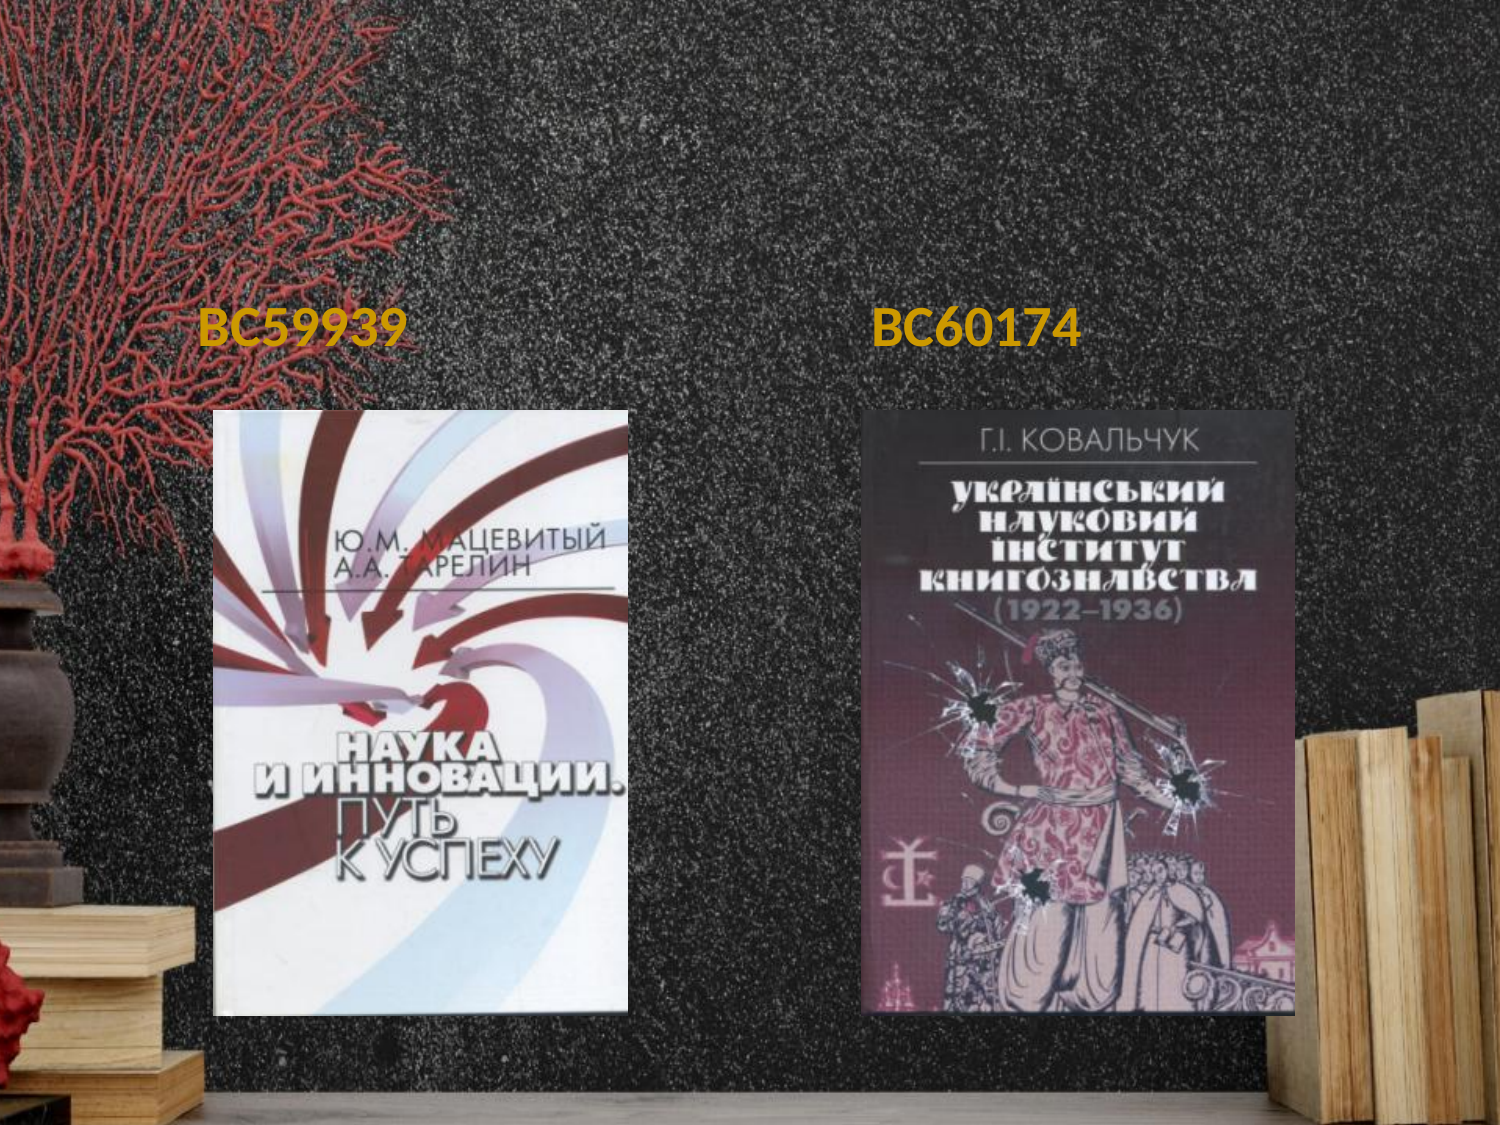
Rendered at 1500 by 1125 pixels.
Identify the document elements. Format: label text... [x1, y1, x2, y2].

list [213, 410, 628, 1016]
list ВС60174 [856, 243, 1500, 367]
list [861, 410, 1295, 1016]
list ВС59939 [183, 243, 846, 367]
picture [0, 0, 1500, 1125]
